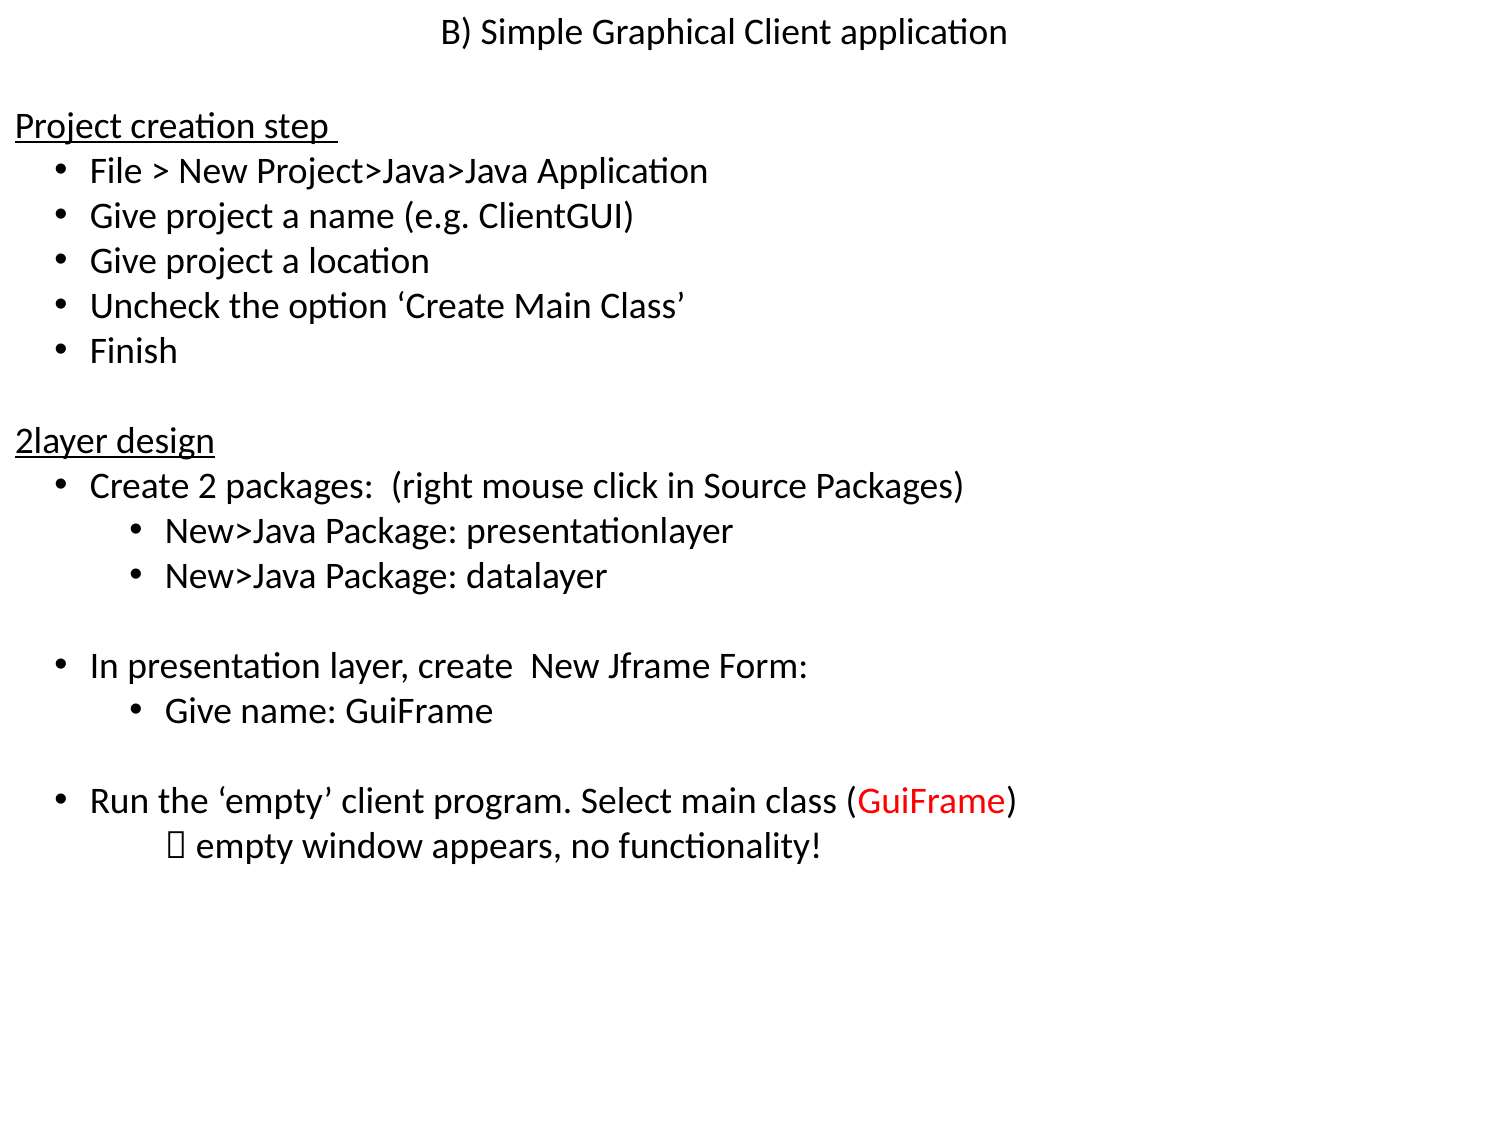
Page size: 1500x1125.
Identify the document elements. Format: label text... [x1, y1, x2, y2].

text_box Project creation step File > New Project>Java>Java Application Give project a name (e.g. ClientGUI) Give project a location Uncheck the option ‘Create Main Class’ Finish 2layer design Create 2 packages: (right mouse click in Source Packages) New>Java Package: presentationlayer New>Java Package: datalayer In presentation layer, create New Jframe Form: Give name: GuiFrame Run the ‘empty’ client program. Select main class (GuiFrame)  empty window appears, no functionality! [0, 93, 1207, 964]
text_box B) Simple Graphical Client application [425, 0, 1024, 60]
